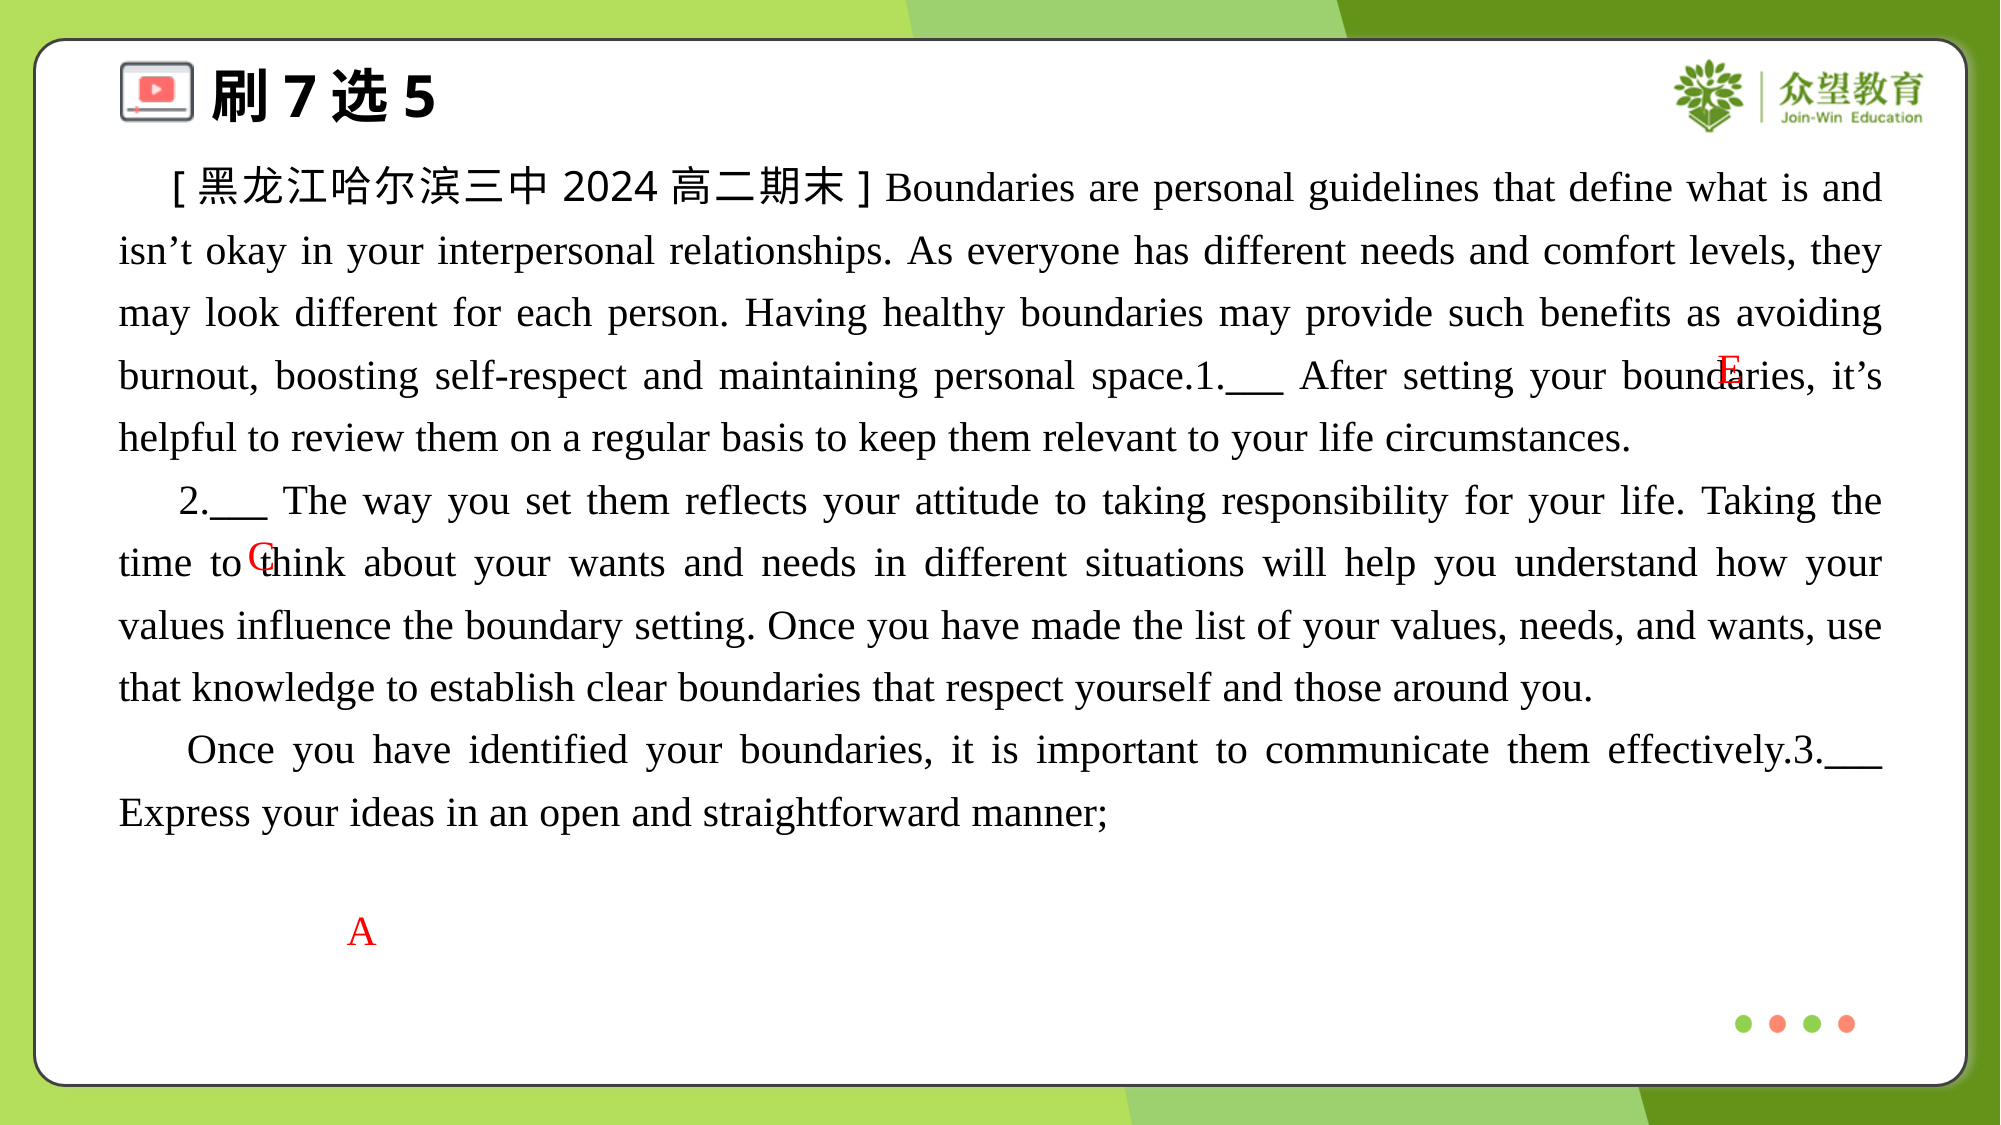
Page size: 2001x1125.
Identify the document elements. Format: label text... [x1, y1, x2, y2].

text_box A [342, 891, 382, 949]
text_box E [1712, 328, 1748, 387]
text_box [黑龙江哈尔滨三中2024高二期末] Boundaries are personal guidelines that define what is and isn’t okay in your interpersonal relationships. As everyone has different needs and comfort levels, they may look different for each person. Having healthy boundaries may provide such benefits as avoiding burnout, boosting self-respect and maintaining personal space.1.___ After setting your boundaries, it’s helpful to review them on a regular basis to keep them relevant to your life circumstances. 2.___ The way you set them reflects your attitude to taking responsibility for your life. Taking the time to think about your wants and needs in different situations will help you understand how your values influence the boundary setting. Once you have made the list of your values, needs, and wants, use that knowledge to establish clear boundaries that respect yourself and those around you. Once you have identified your boundaries, it is important to communicate them effectively.3.___ Express your ideas in an open and straightforward manner; [118, 147, 1883, 961]
text_box C [242, 516, 281, 574]
picture [0, 0, 2000, 1125]
